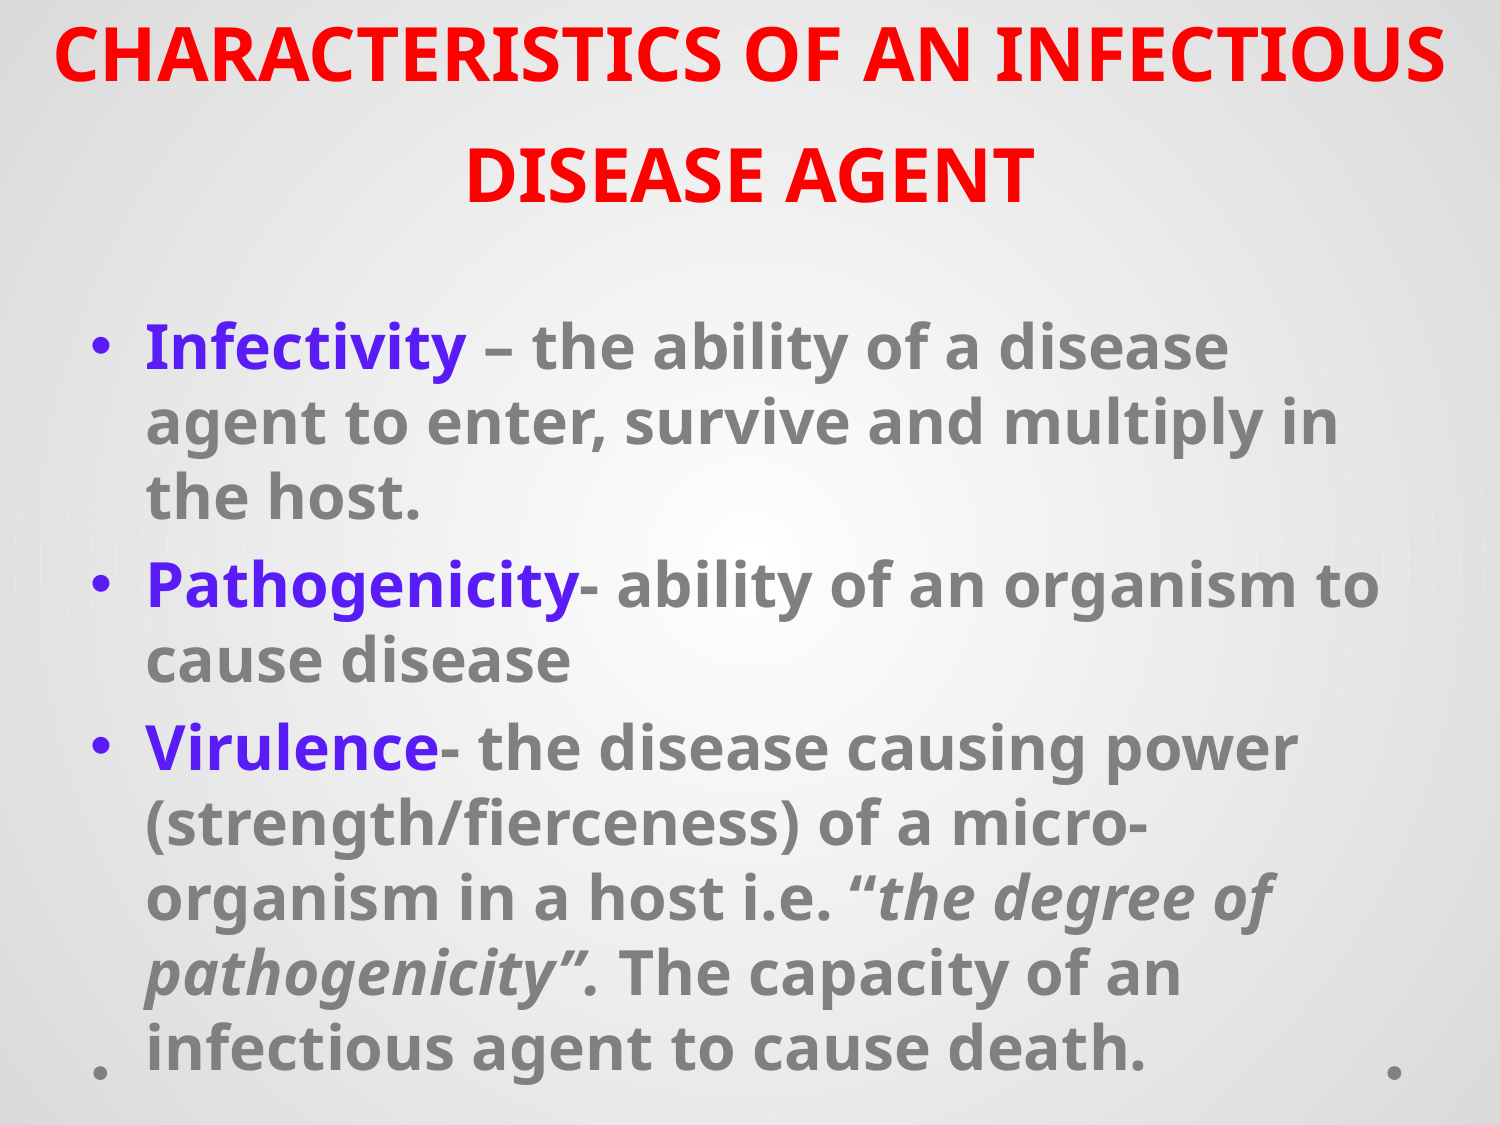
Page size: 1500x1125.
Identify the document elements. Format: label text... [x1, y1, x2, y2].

title CHARACTERISTICS OF AN INFECTIOUS DISEASE AGENT [0, 0, 1500, 225]
list Infectivity – the ability of a disease agent to enter, survive and multiply in the host. Pathogenicity- ability of an organism to cause disease Virulence- the disease causing power (strength/fierceness) of a micro-organism in a host i.e. “the degree of pathogenicity”. The capacity of an infectious agent to cause death. [75, 299, 1425, 1100]
